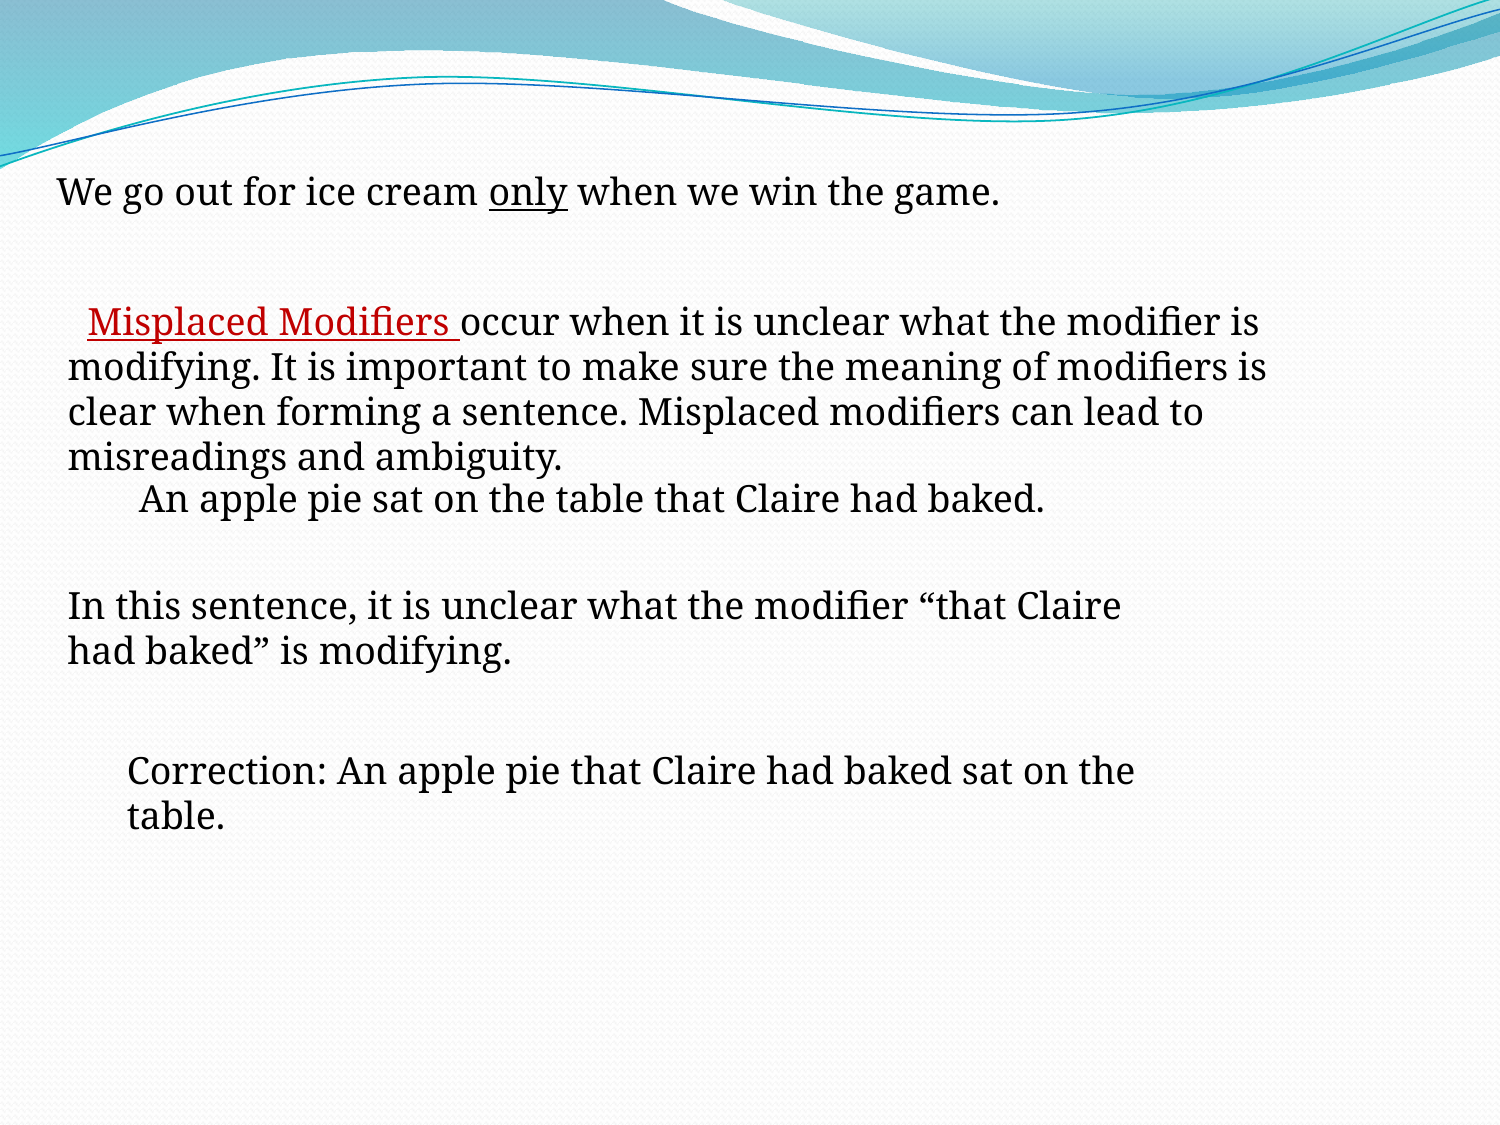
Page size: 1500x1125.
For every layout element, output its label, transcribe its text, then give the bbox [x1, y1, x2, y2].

text_box In this sentence, it is unclear what the modifier “that Claire had baked” is modifying. [53, 574, 1176, 679]
text_box We go out for ice cream only when we win the game. [41, 160, 1117, 221]
text_box Correction: An apple pie that Claire had baked sat on the table. [112, 739, 1211, 845]
text_box Misplaced Modifiers occur when it is unclear what the modifier is modifying. It is important to make sure the meaning of modifiers is clear when forming a sentence. Misplaced modifiers can lead to misreadings and ambiguity. [53, 290, 1341, 486]
text_box An apple pie sat on the table that Claire had baked. [123, 467, 1140, 528]
